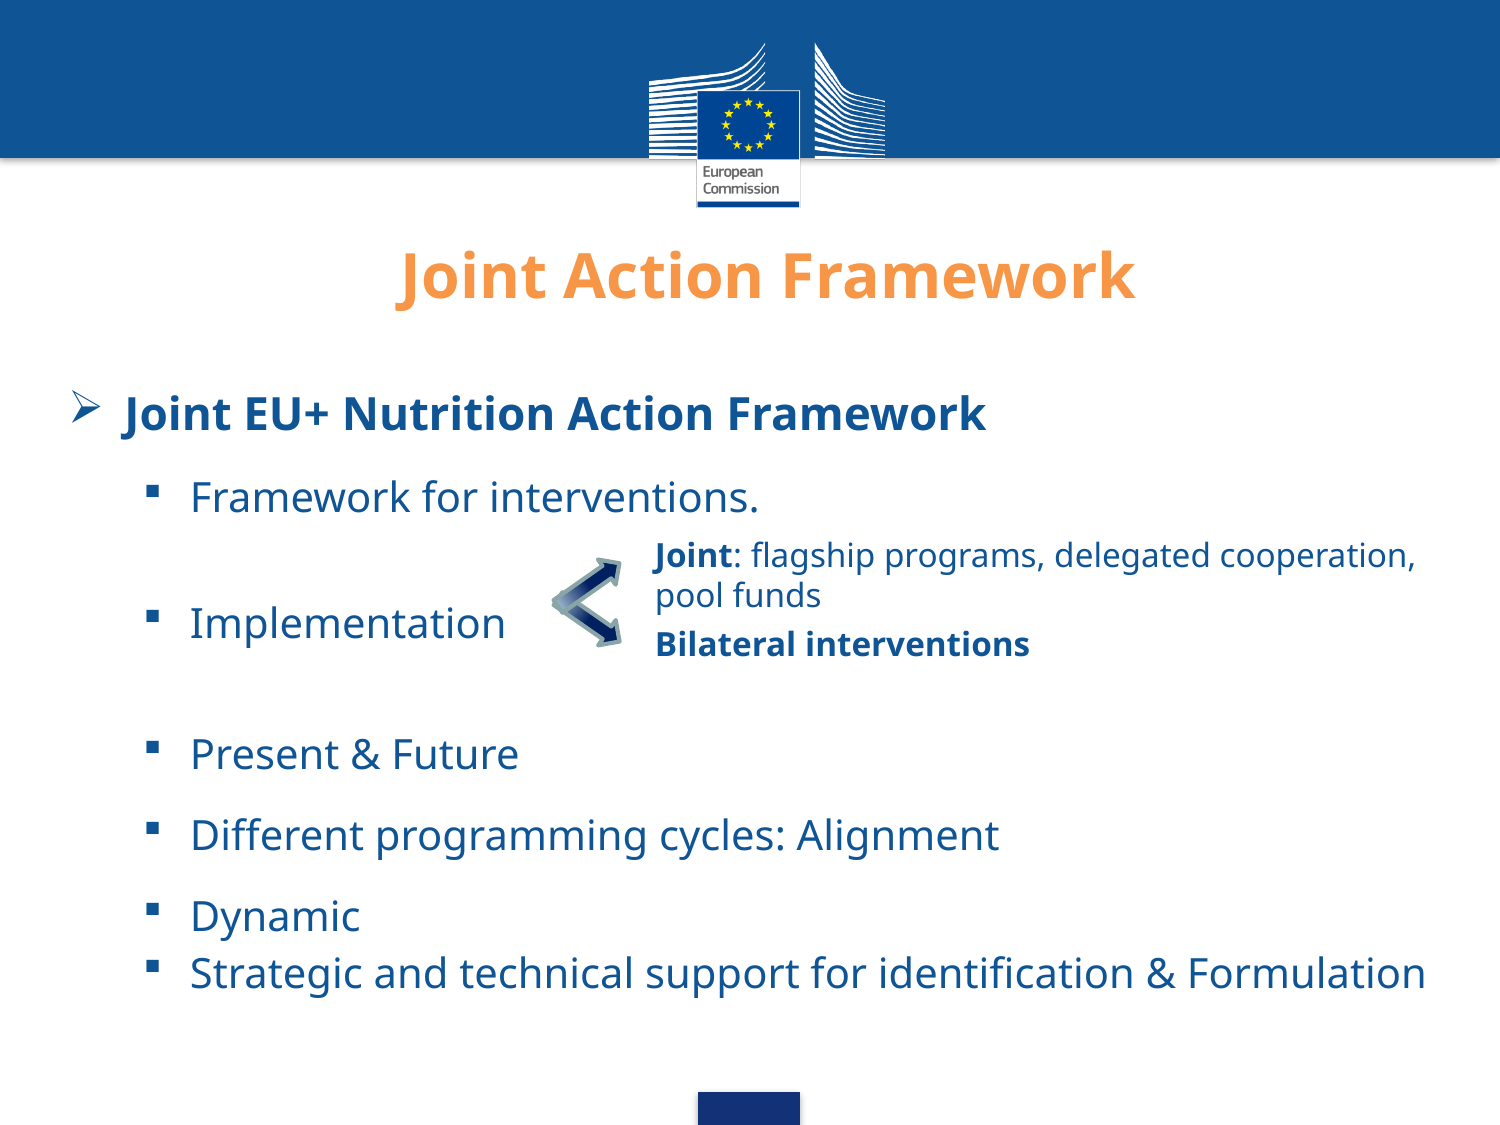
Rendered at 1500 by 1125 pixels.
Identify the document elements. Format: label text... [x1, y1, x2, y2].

text_box [564, 603, 622, 648]
picture [649, 42, 885, 196]
title Joint Action Framework [64, 196, 1415, 349]
text_box Joint: flagship programs, delegated cooperation, pool funds [640, 527, 1467, 581]
list Joint EU+ Nutrition Action Framework Framework for interventions. Implementation Present & Future Different programming cycles: Alignment Dynamic Strategic and technical support for identification & Formulation [53, 349, 1471, 1024]
text_box [551, 557, 622, 615]
text_box Bilateral interventions [640, 615, 1467, 669]
